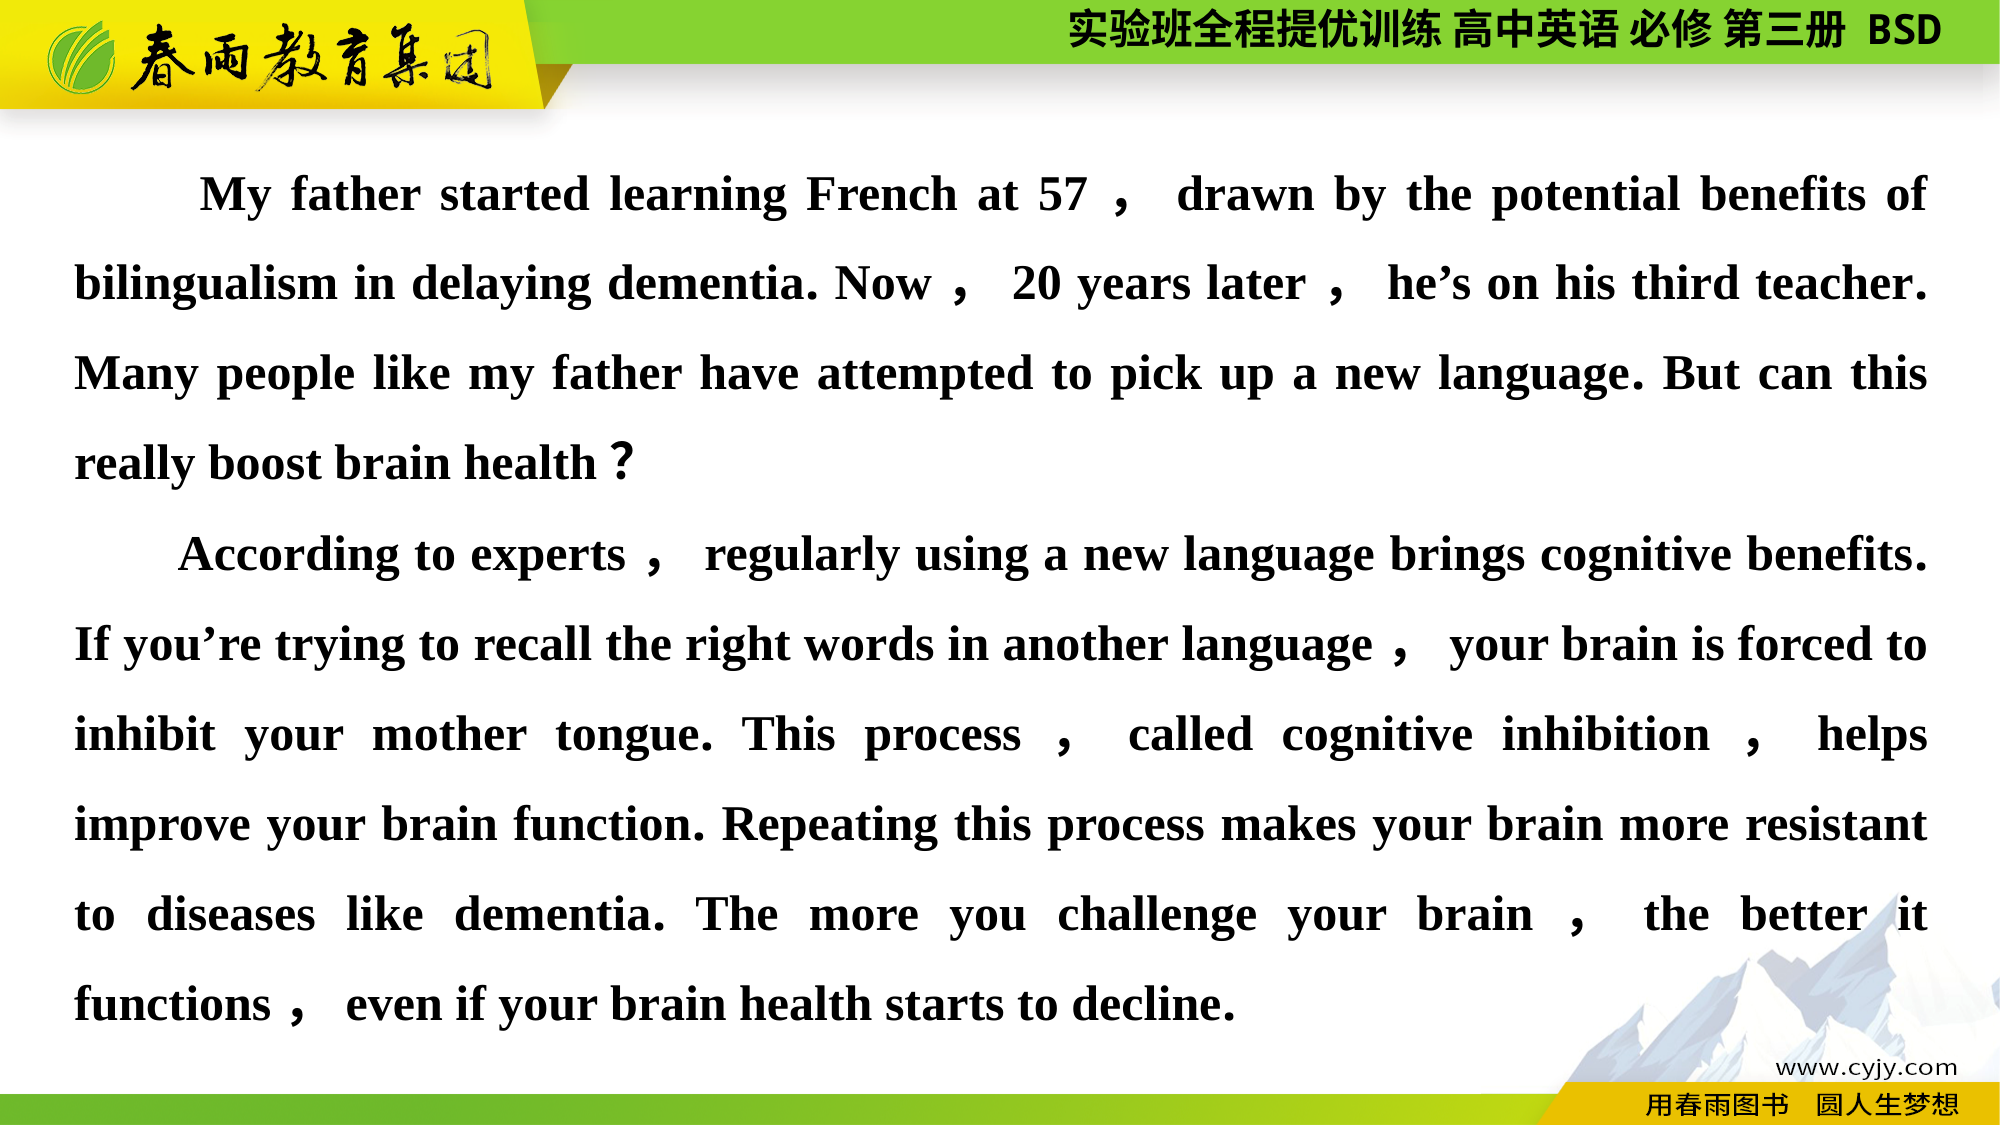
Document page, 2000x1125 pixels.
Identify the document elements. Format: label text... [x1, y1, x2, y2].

picture [0, 0, 2000, 1125]
list My father started learning French at 57，drawn by the potential benefits of bilingualism in delaying dementia. Now，20 years later，he’s on his third teacher. Many people like my father have attempted to pick up a new language. But can this really boost brain health？ According to experts，regularly using a new language brings cognitive benefits. If you’re trying to recall the right words in another language，your brain is forced to inhibit your mother tongue. This process，called cognitive inhibition，helps improve your brain function. Repeating this process makes your brain more resistant to diseases like dementia. The more you challenge your brain，the better it functions，even if your brain health starts to decline. [59, 122, 1944, 1035]
